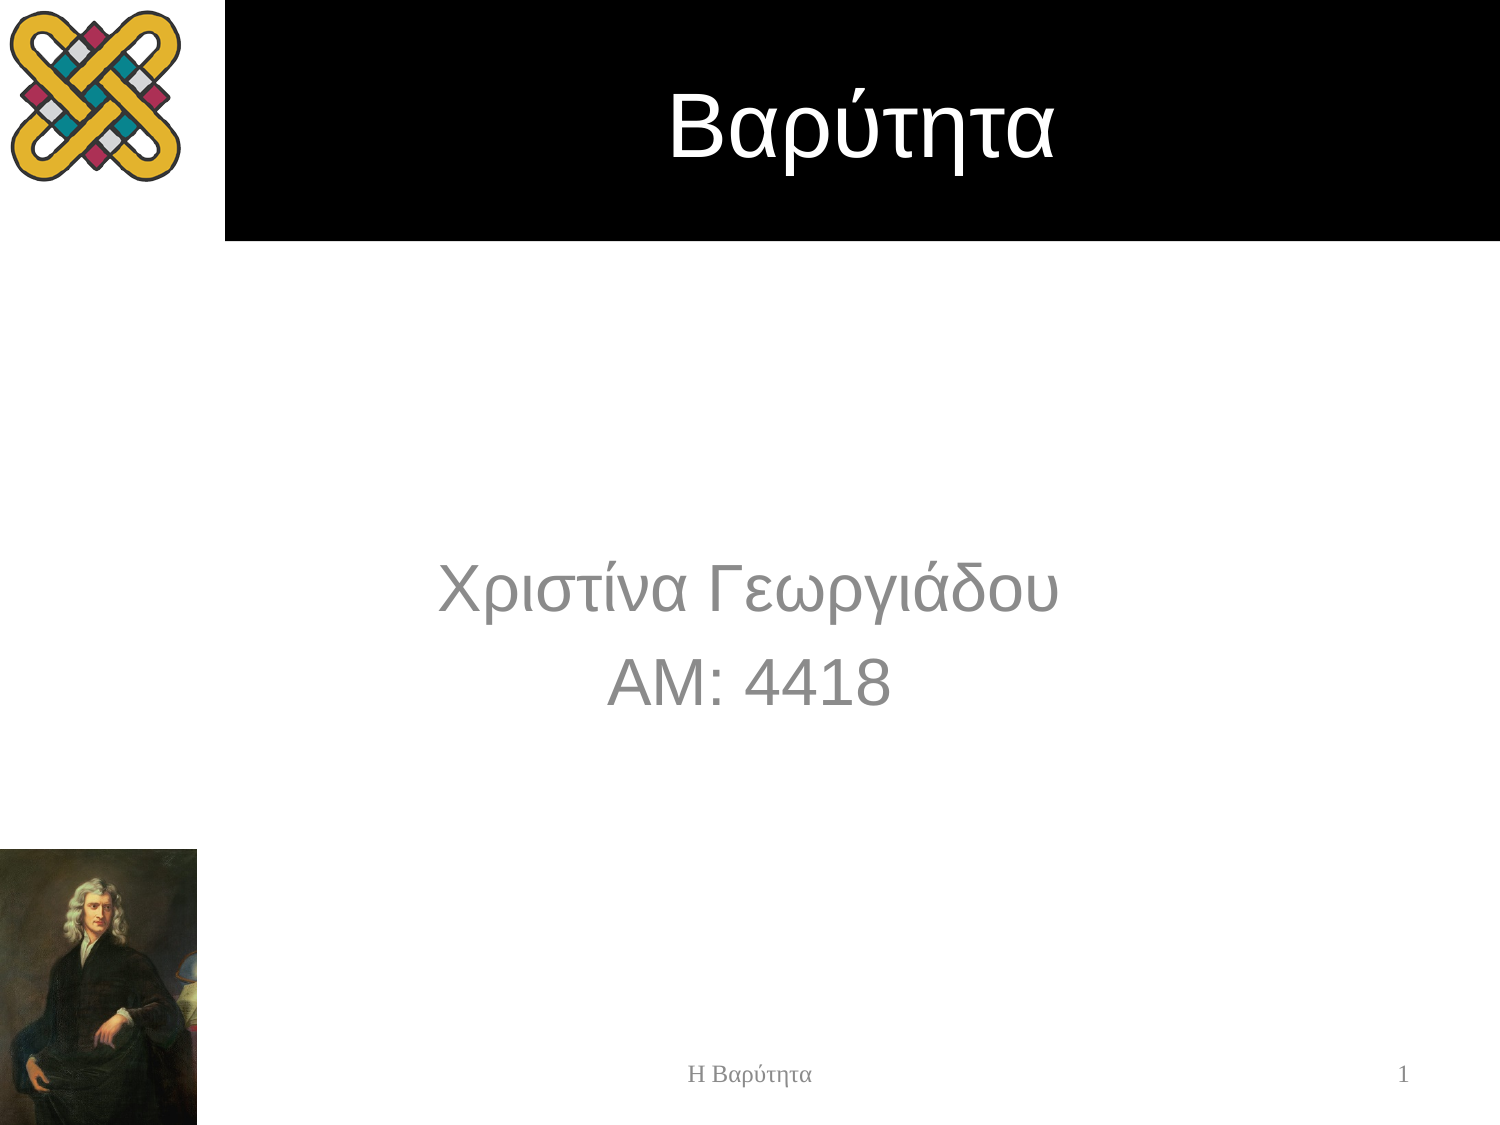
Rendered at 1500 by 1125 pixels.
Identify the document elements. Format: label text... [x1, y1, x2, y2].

subtitle Χριστίνα Γεωργιάδου ΑΜ: 4418 [225, 537, 1275, 825]
footer Η Βαρύτητα [512, 1042, 988, 1103]
picture [3, 0, 187, 188]
picture [0, 849, 197, 1125]
title Βαρύτητα [225, 0, 1500, 242]
slide_number 1 [1074, 1042, 1425, 1103]
